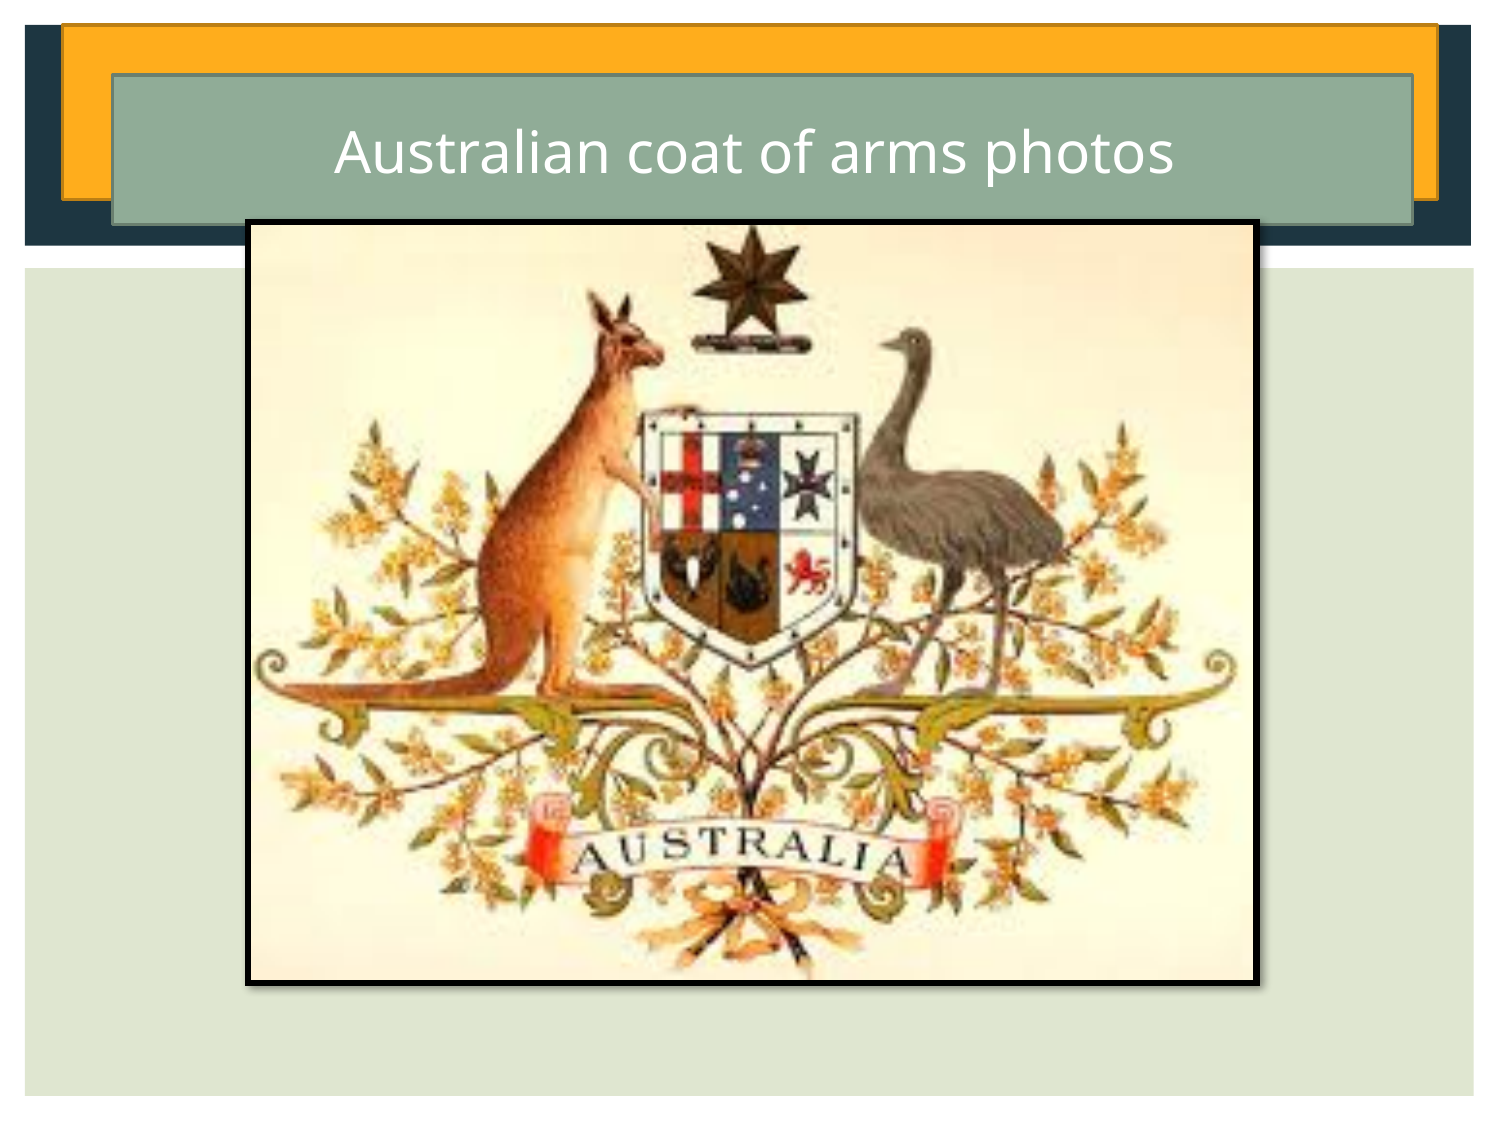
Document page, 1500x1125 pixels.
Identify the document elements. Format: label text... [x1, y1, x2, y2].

text_box Australian coat of arms photos [111, 73, 1414, 226]
picture [250, 224, 1254, 980]
text_box [61, 23, 1439, 201]
